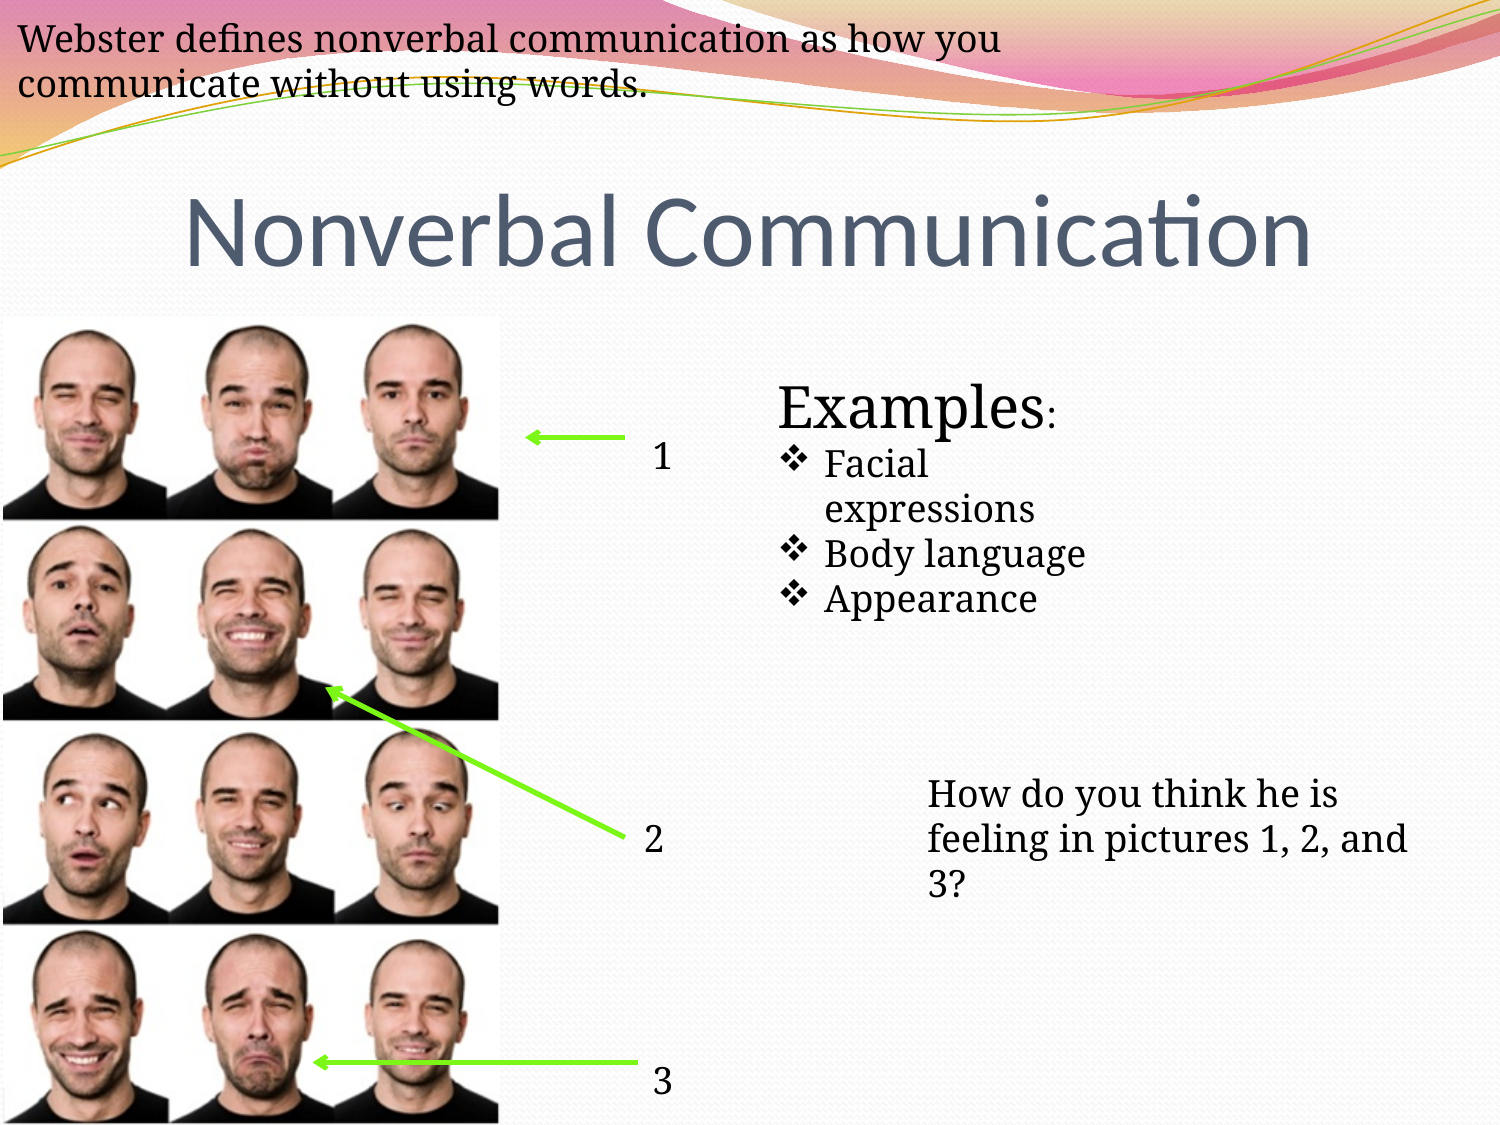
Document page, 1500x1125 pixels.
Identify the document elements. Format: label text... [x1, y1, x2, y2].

text_box Webster defines nonverbal communication as how you communicate without using words. [2, 7, 1228, 112]
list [2, 316, 501, 1125]
text_box 1 [637, 424, 675, 485]
text_box How do you think he is feeling in pictures 1, 2, and 3? [912, 762, 1438, 913]
text_box 2 [628, 807, 667, 867]
title Nonverbal Communication [74, 99, 1426, 288]
text_box Examples: Facial expressions Body language Appearance [762, 362, 1163, 673]
text_box 3 [637, 1049, 725, 1110]
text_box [324, 687, 626, 838]
